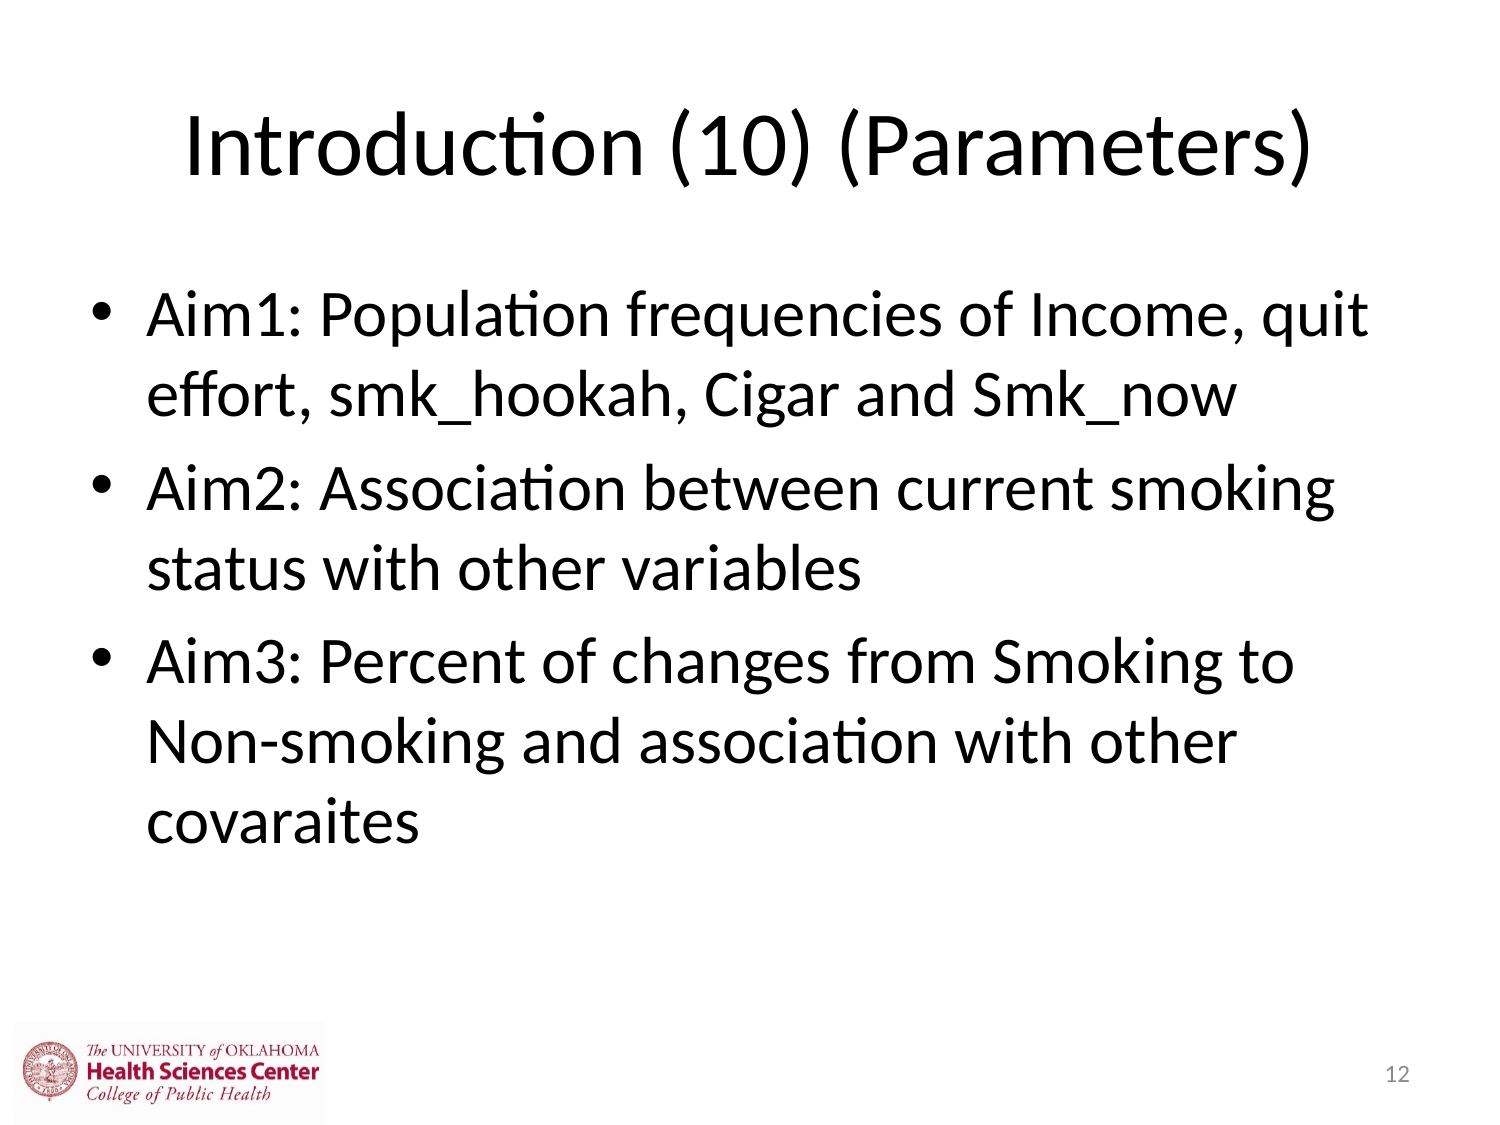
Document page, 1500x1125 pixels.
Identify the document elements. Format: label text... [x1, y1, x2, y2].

picture [15, 1022, 325, 1125]
list Aim1: Population frequencies of Income, quit effort, smk_hookah, Cigar and Smk_now Aim2: Association between current smoking status with other variables Aim3: Percent of changes from Smoking to Non-smoking and association with other covaraites [75, 262, 1425, 1005]
title Introduction (10) (Parameters) [75, 45, 1425, 233]
slide_number 12 [1074, 1042, 1425, 1103]
